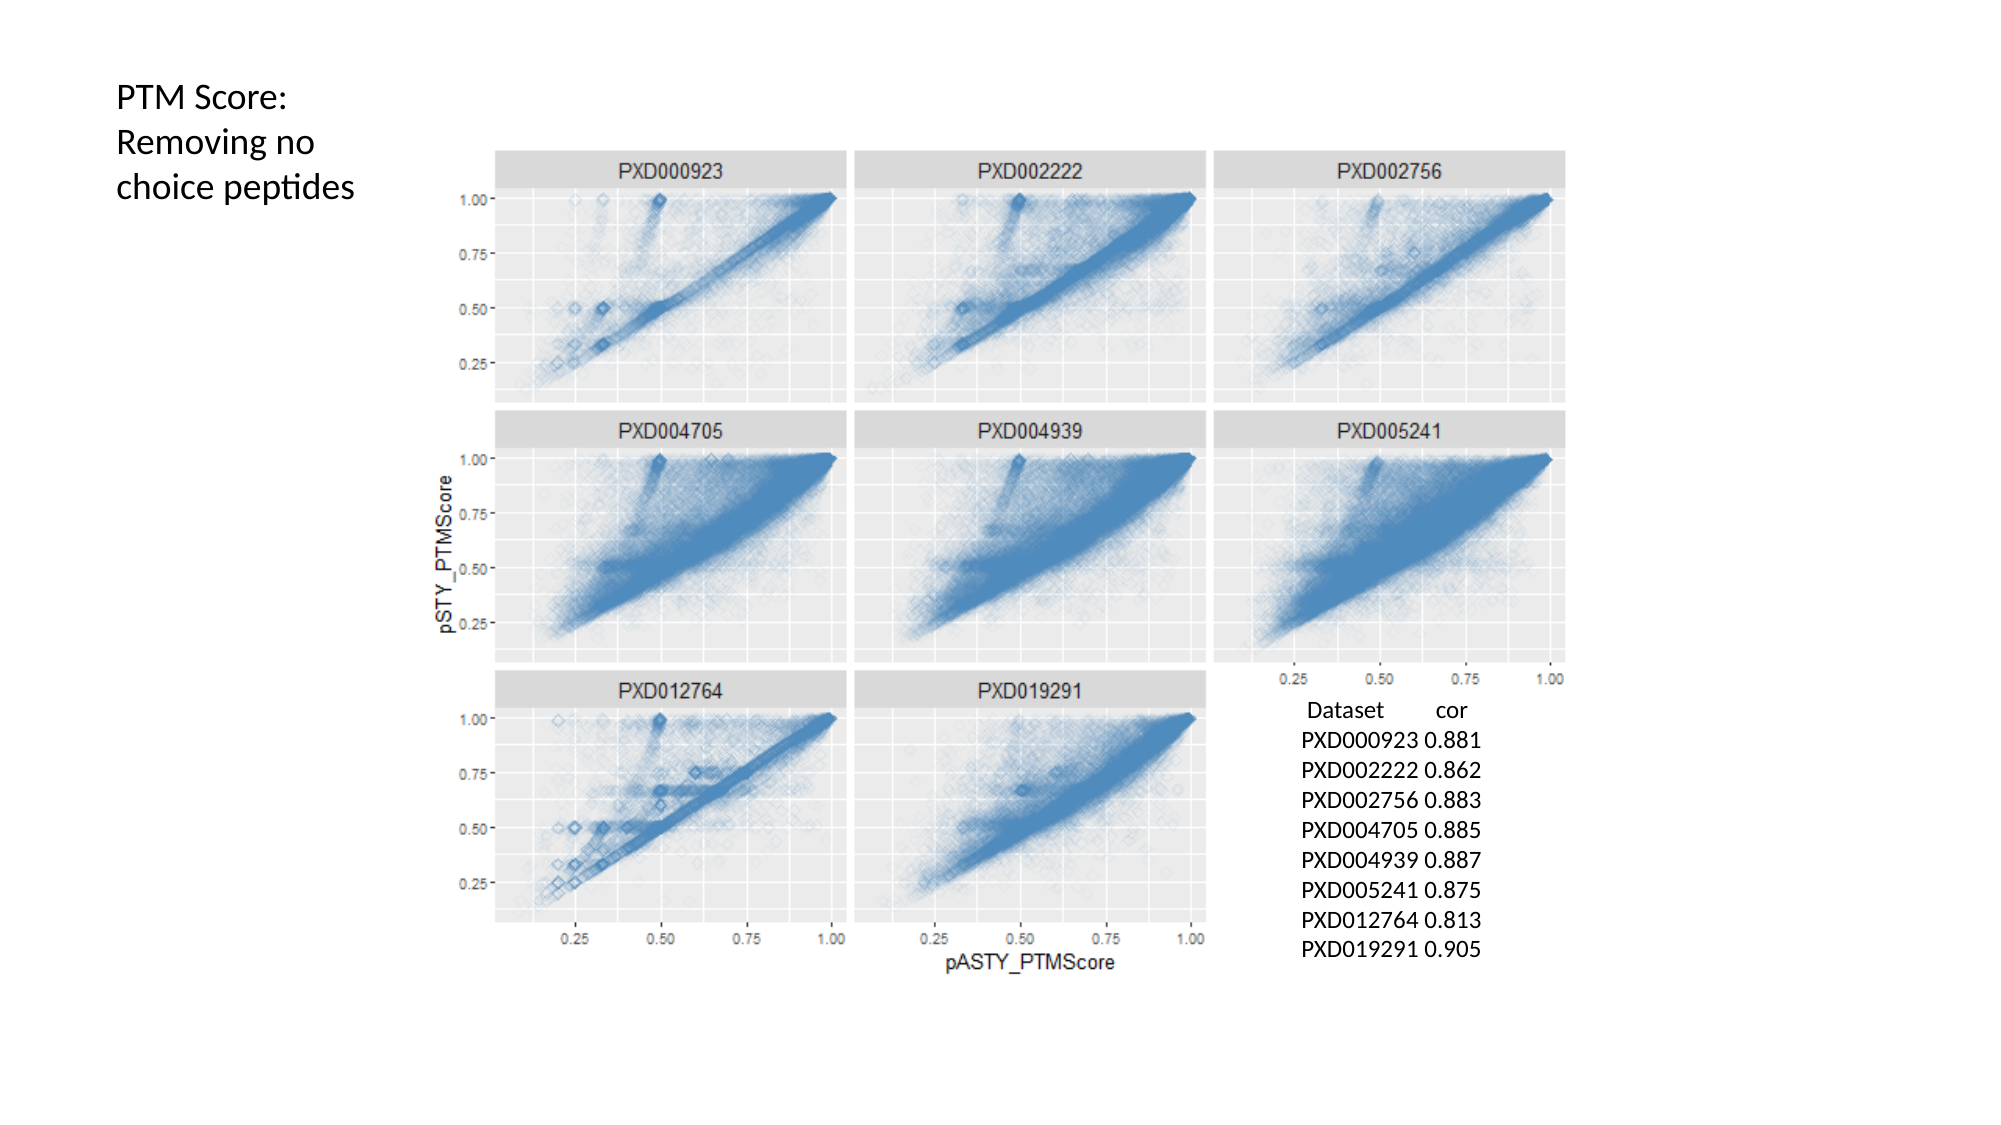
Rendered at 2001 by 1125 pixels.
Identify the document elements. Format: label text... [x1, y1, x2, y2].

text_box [425, 143, 1575, 982]
text_box PTM Score: Removing no choice peptides [101, 64, 425, 214]
